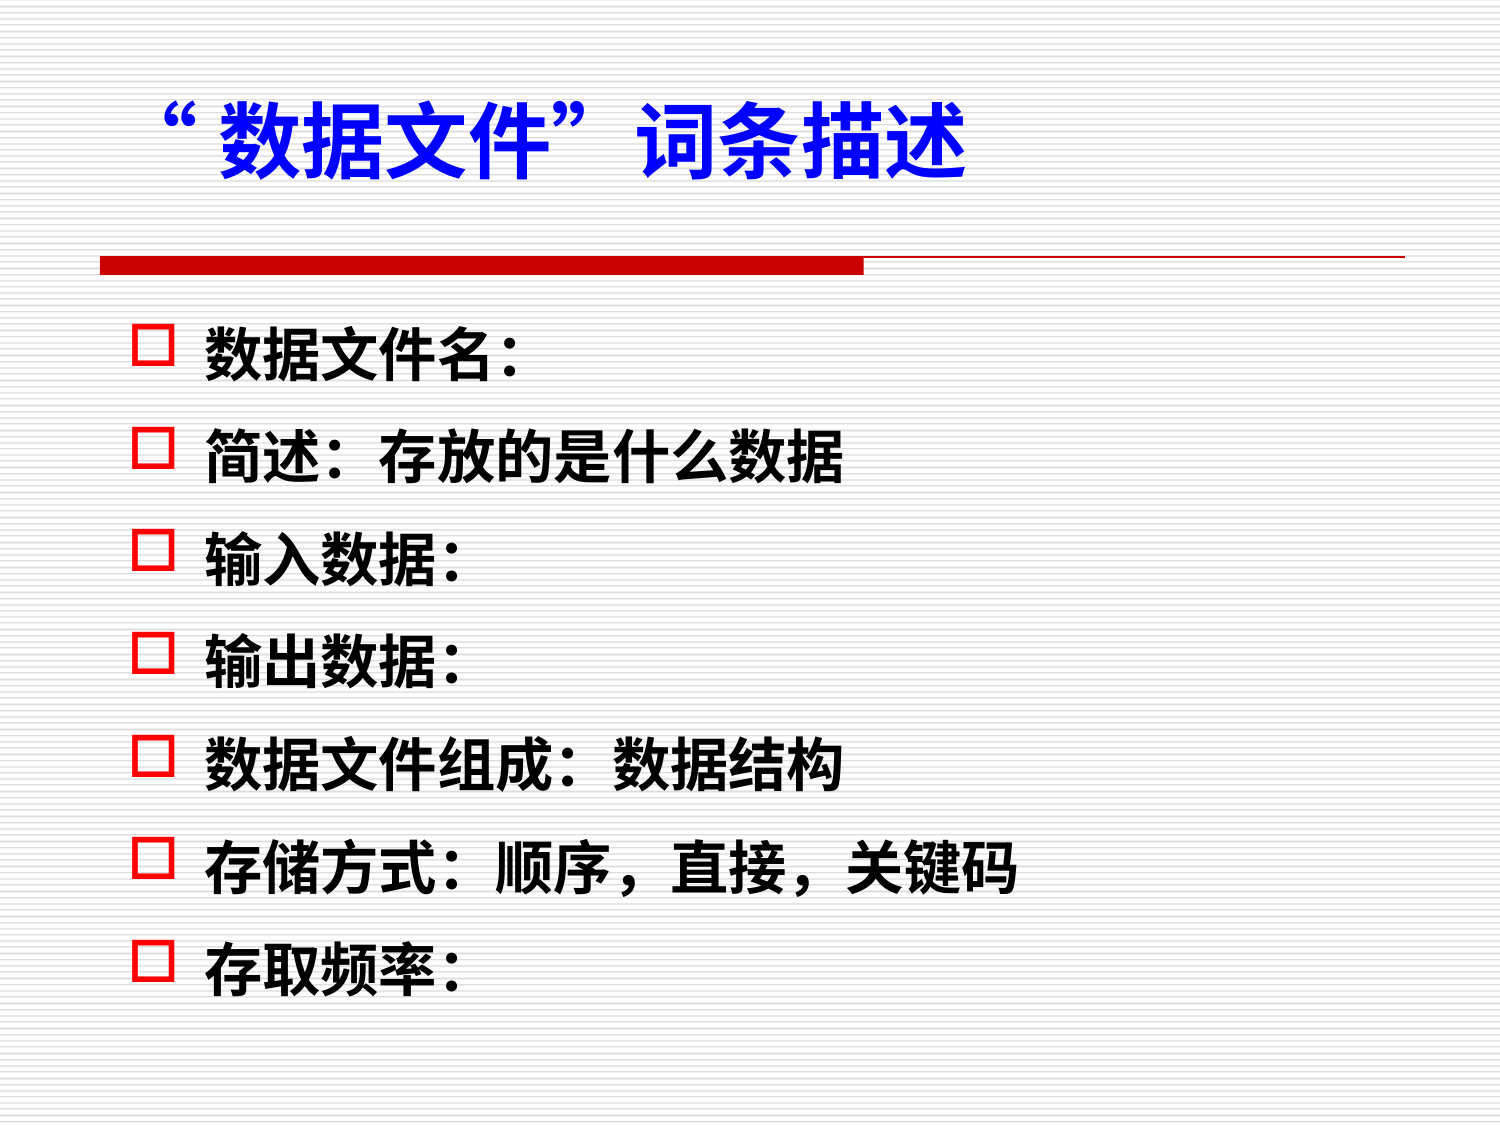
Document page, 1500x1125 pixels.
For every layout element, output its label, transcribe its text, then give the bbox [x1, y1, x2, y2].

picture [0, 0, 1500, 1125]
text_box 数据文件名： 简述：存放的是什么数据 输入数据： 输出数据： 数据文件组成：数据结构 存储方式：顺序，直接，关键码 存取频率： [112, 289, 1413, 975]
text_box “数据文件”词条描述 [100, 82, 1238, 196]
